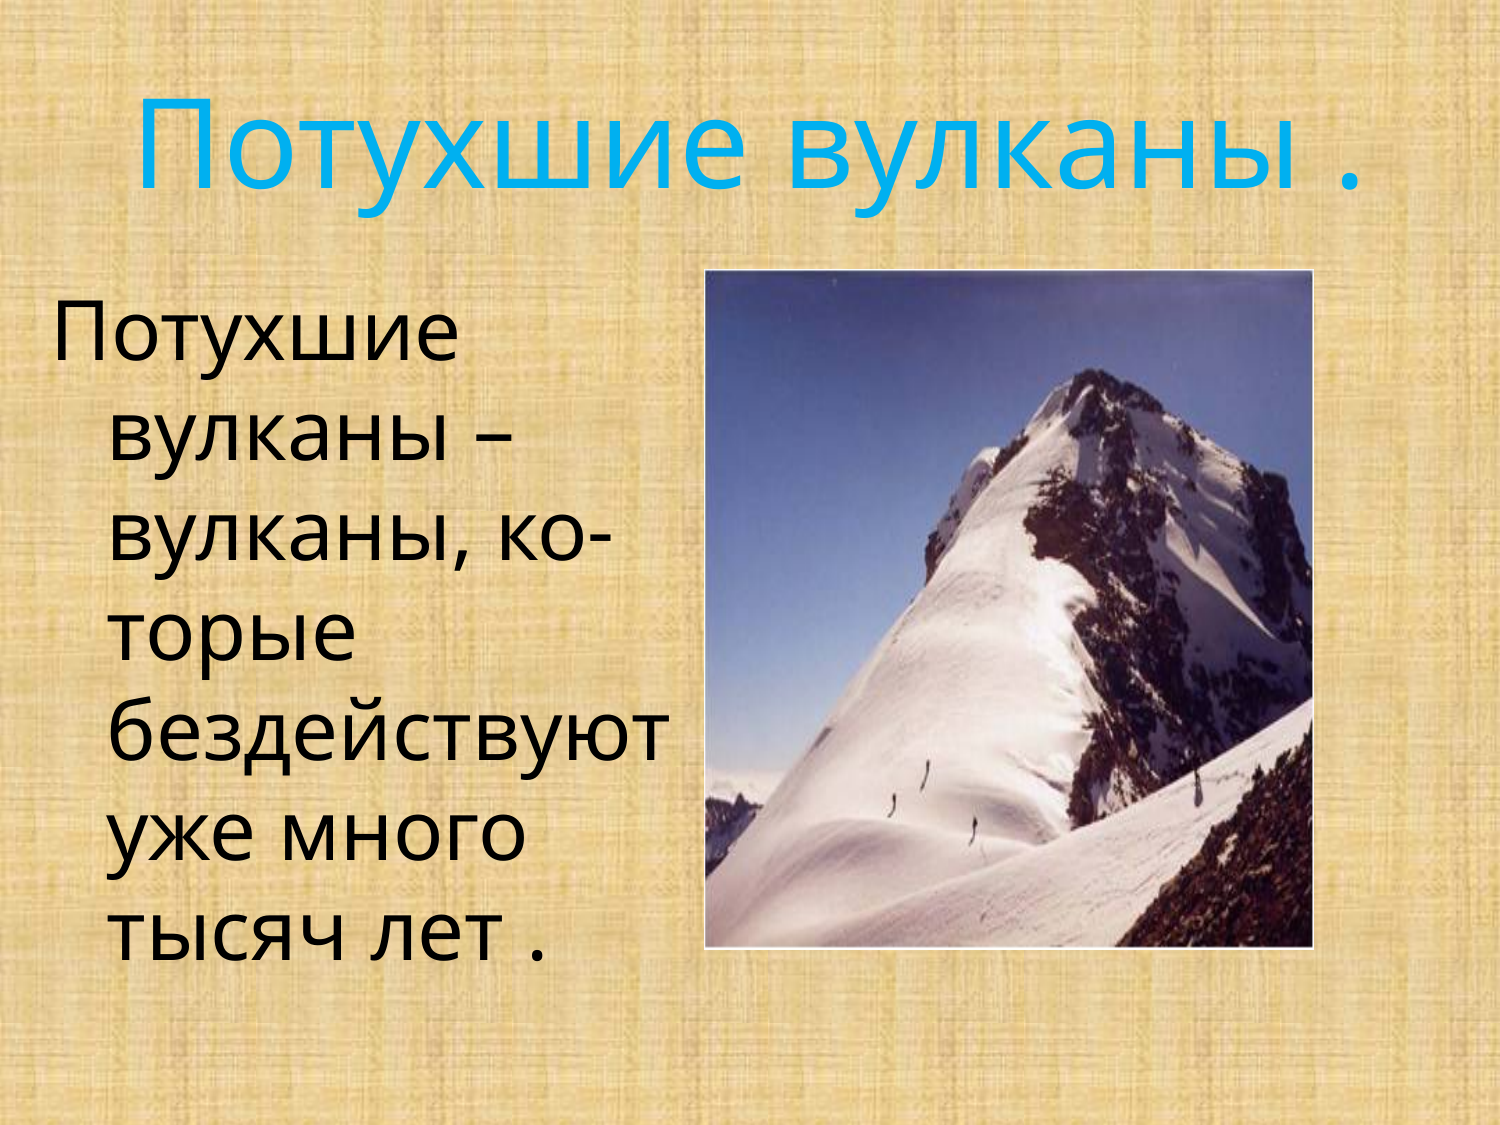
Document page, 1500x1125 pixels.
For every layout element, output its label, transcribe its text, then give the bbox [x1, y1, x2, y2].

title Потухшие вулканы . [75, 45, 1425, 233]
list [704, 269, 1314, 950]
list Потухшие вулканы – вулканы, ко-торые бездействуют уже много тысяч лет . [35, 269, 698, 1012]
picture [0, 0, 1500, 1125]
